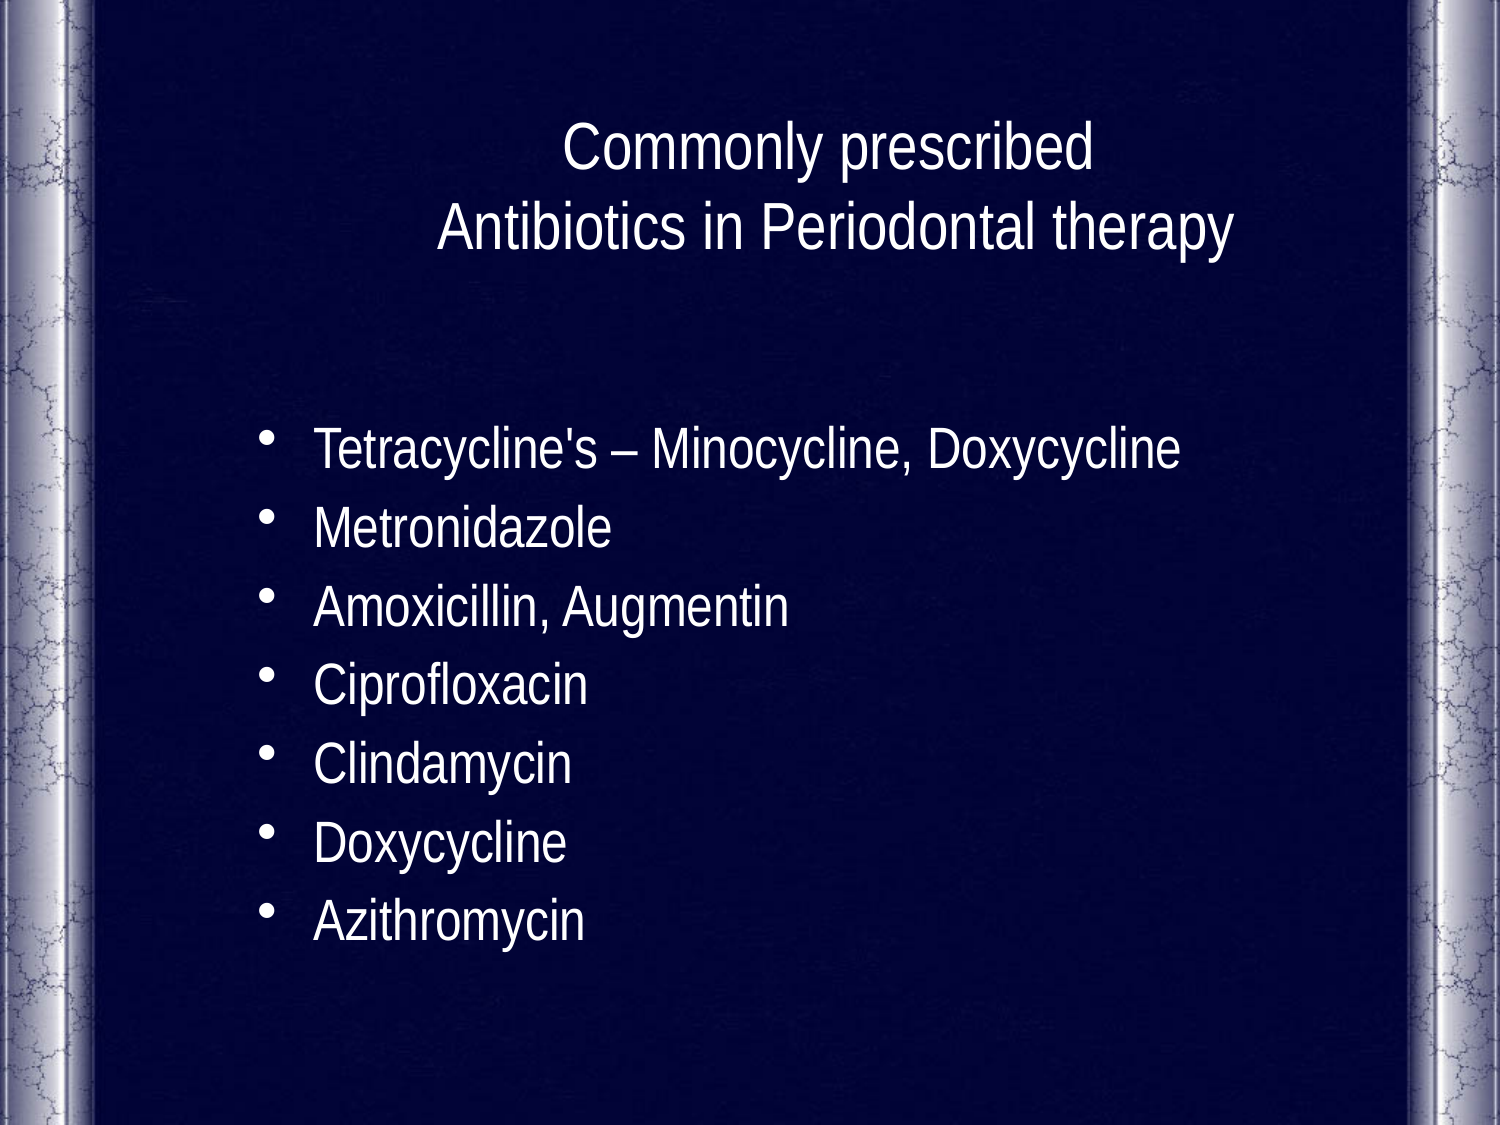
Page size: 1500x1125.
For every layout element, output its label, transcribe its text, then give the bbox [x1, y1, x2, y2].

title Commonly prescribed Antibiotics in Periodontal therapy [261, 113, 1413, 252]
picture [0, 0, 1500, 1125]
list Tetracycline's – Minocycline, Doxycycline Metronidazole Amoxicillin, Augmentin Ciprofloxacin Clindamycin Doxycycline Azithromycin [241, 402, 1456, 1000]
